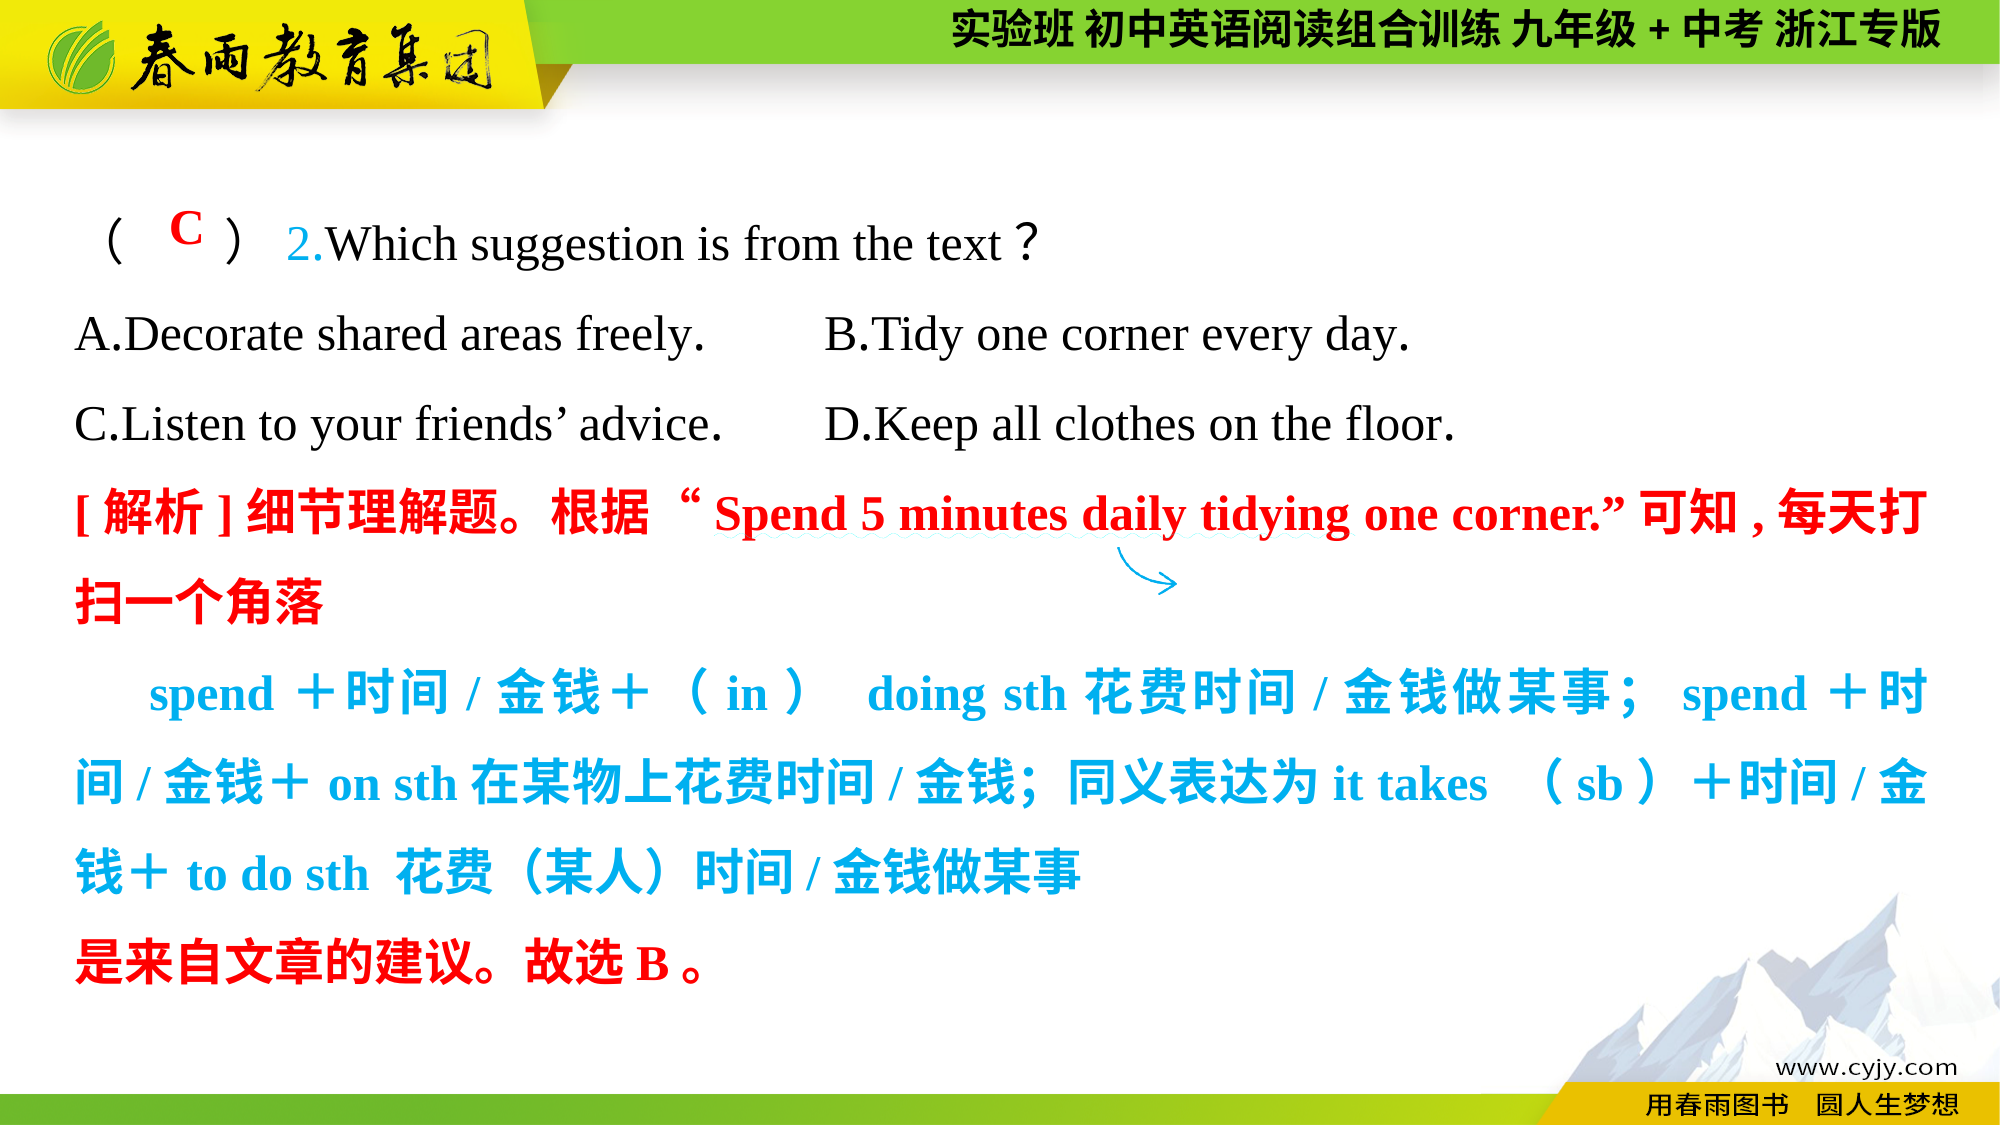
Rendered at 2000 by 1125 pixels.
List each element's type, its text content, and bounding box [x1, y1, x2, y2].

picture [0, 0, 2000, 1125]
list （ ）2.Which suggestion is from the text？ A.Decorate shared areas freely. B.Tidy one corner every day. C.Listen to your friends’ advice. D.Keep all clothes on the floor. [解析]细节理解题。根据“Spend 5 minutes daily tidying one corner.”可知,每天打扫一个角落 spend＋时间/金钱＋（in） doing sth花费时间/金钱做某事；spend＋时间/金钱＋on sth在某物上花费时间/金钱；同义表达为it takes （sb）＋时间/金钱＋to do sth 花费（某人）时间/金钱做某事 是来自文章的建议。故选B。 [59, 172, 1944, 1006]
text_box C [153, 187, 220, 262]
